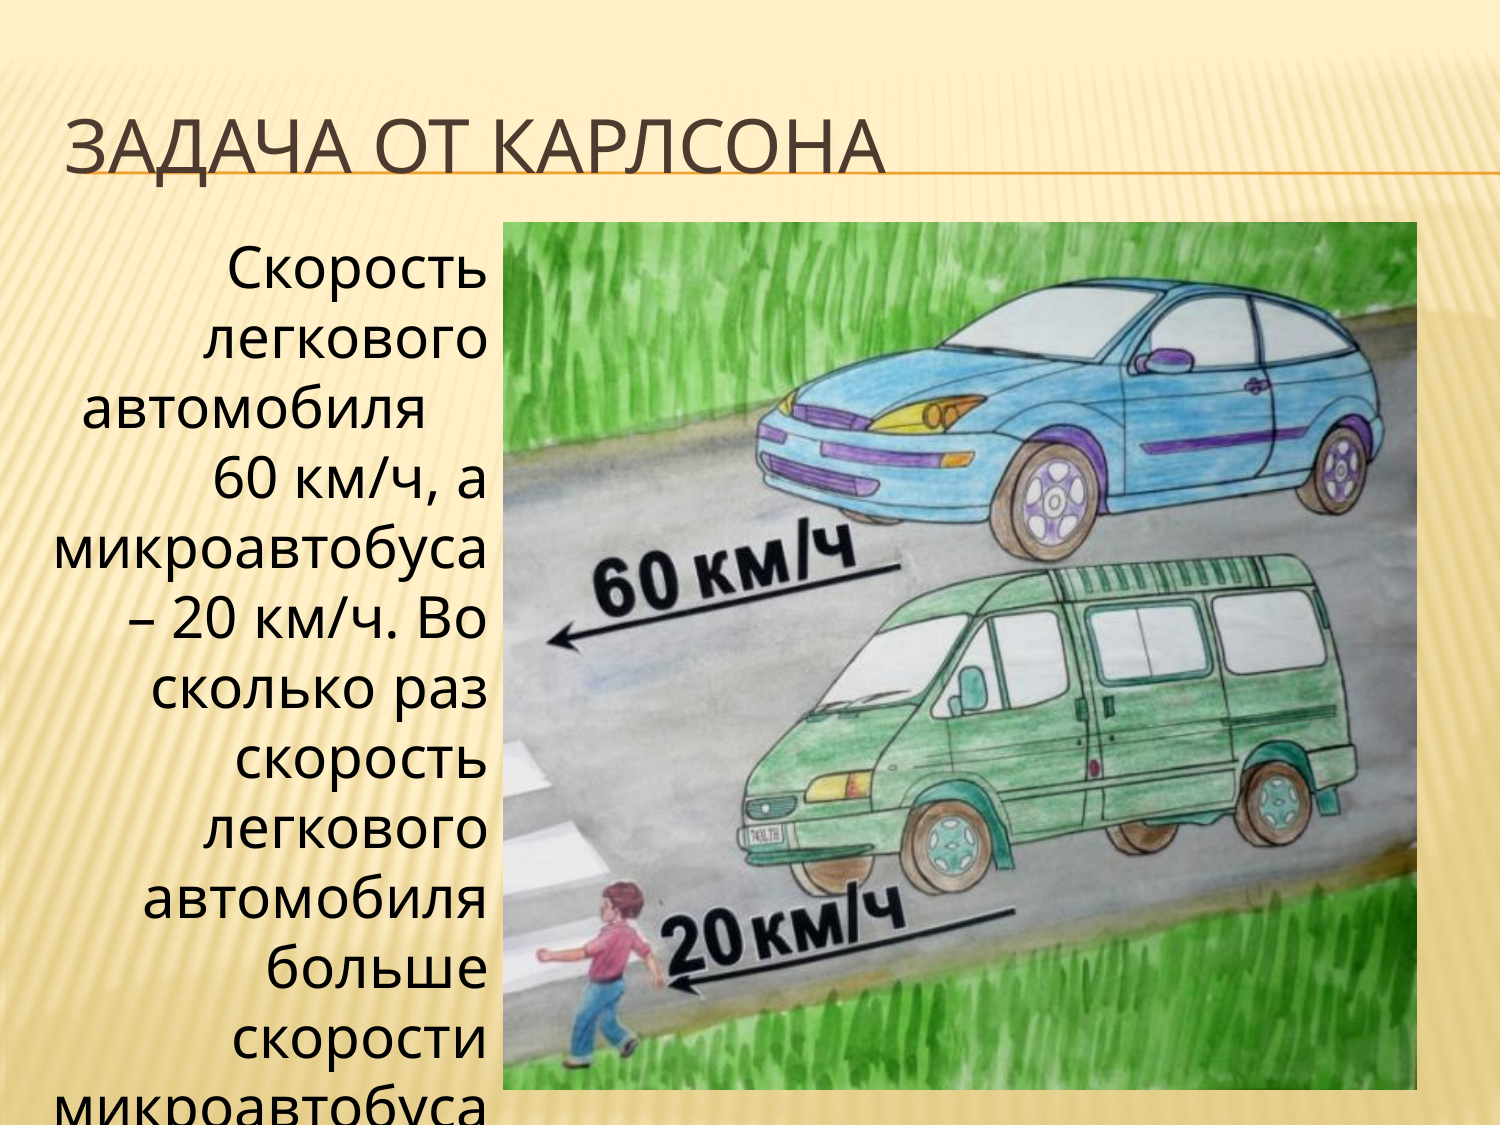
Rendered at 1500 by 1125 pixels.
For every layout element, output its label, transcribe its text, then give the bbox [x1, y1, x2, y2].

text_box Скорость легкового автомобиля 60 км/ч, а микроавтобуса – 20 км/ч. Во сколько раз скорость легкового автомобиля больше скорости микроавтобуса? [35, 222, 504, 1125]
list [503, 222, 1417, 1091]
title Задача от карлсона [50, 75, 1475, 213]
